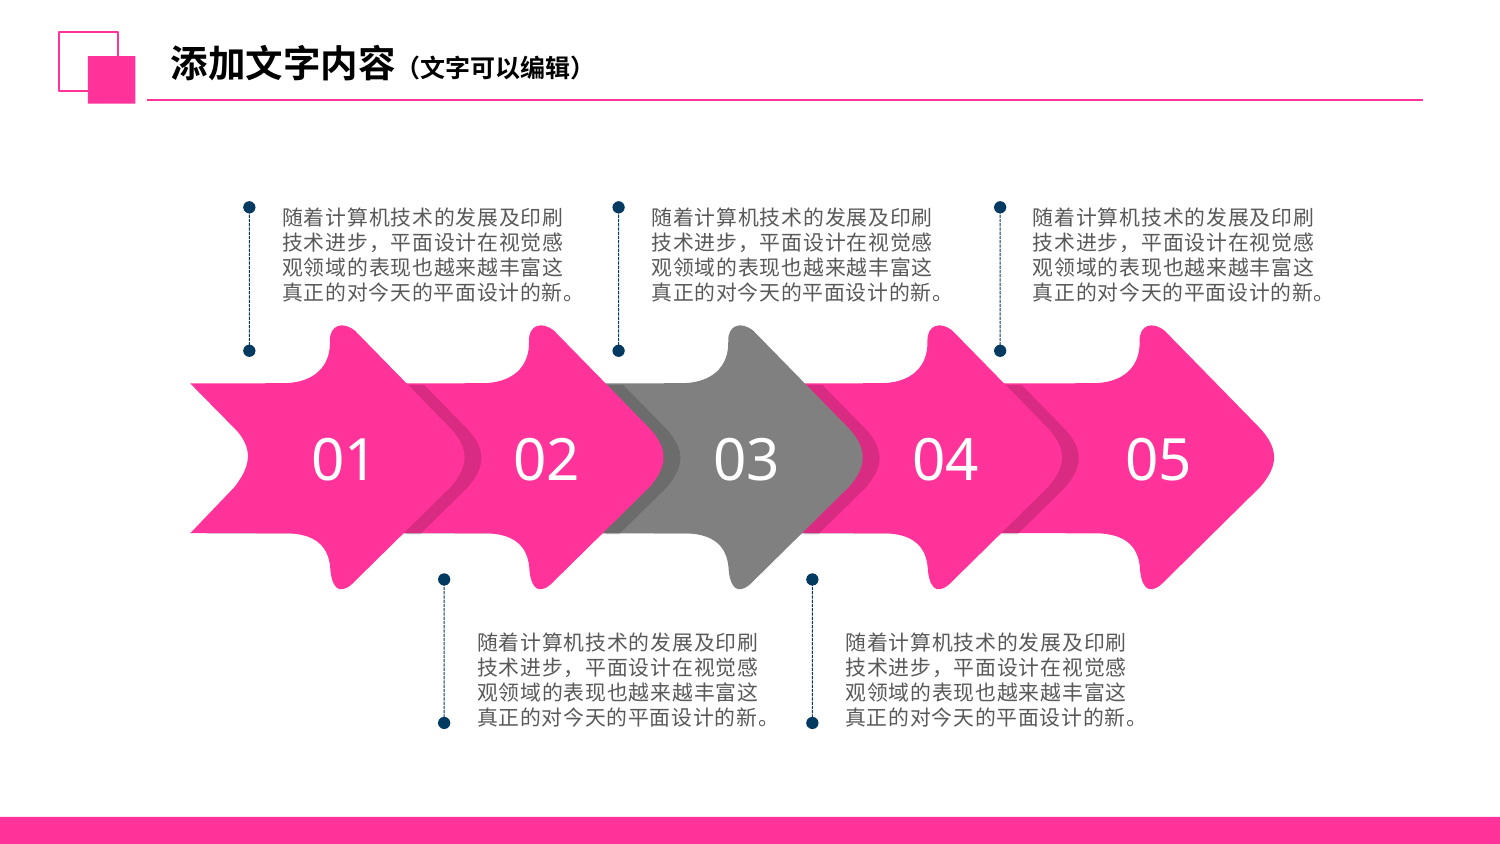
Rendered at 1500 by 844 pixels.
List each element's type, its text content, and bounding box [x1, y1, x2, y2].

text_box 随着计算机技术的发展及印刷技术进步，平面设计在视觉感观领域的表现也越来越丰富这真正的对今天的平面设计的新。 [267, 197, 579, 312]
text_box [880, 325, 1079, 590]
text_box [189, 325, 482, 590]
text_box 随着计算机技术的发展及印刷技术进步，平面设计在视觉感观领域的表现也越来越丰富这真正的对今天的平面设计的新。 [1018, 197, 1329, 312]
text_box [483, 325, 681, 590]
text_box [683, 325, 880, 590]
text_box 随着计算机技术的发展及印刷技术进步，平面设计在视觉感观领域的表现也越来越丰富这真正的对今天的平面设计的新。 [636, 197, 948, 312]
text_box 随着计算机技术的发展及印刷技术进步，平面设计在视觉感观领域的表现也越来越丰富这真正的对今天的平面设计的新。 [462, 622, 774, 738]
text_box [1082, 325, 1275, 590]
text_box 随着计算机技术的发展及印刷技术进步，平面设计在视觉感观领域的表现也越来越丰富这真正的对今天的平面设计的新。 [830, 622, 1142, 738]
text_box 添加文字内容（文字可以编辑） [159, 34, 736, 91]
